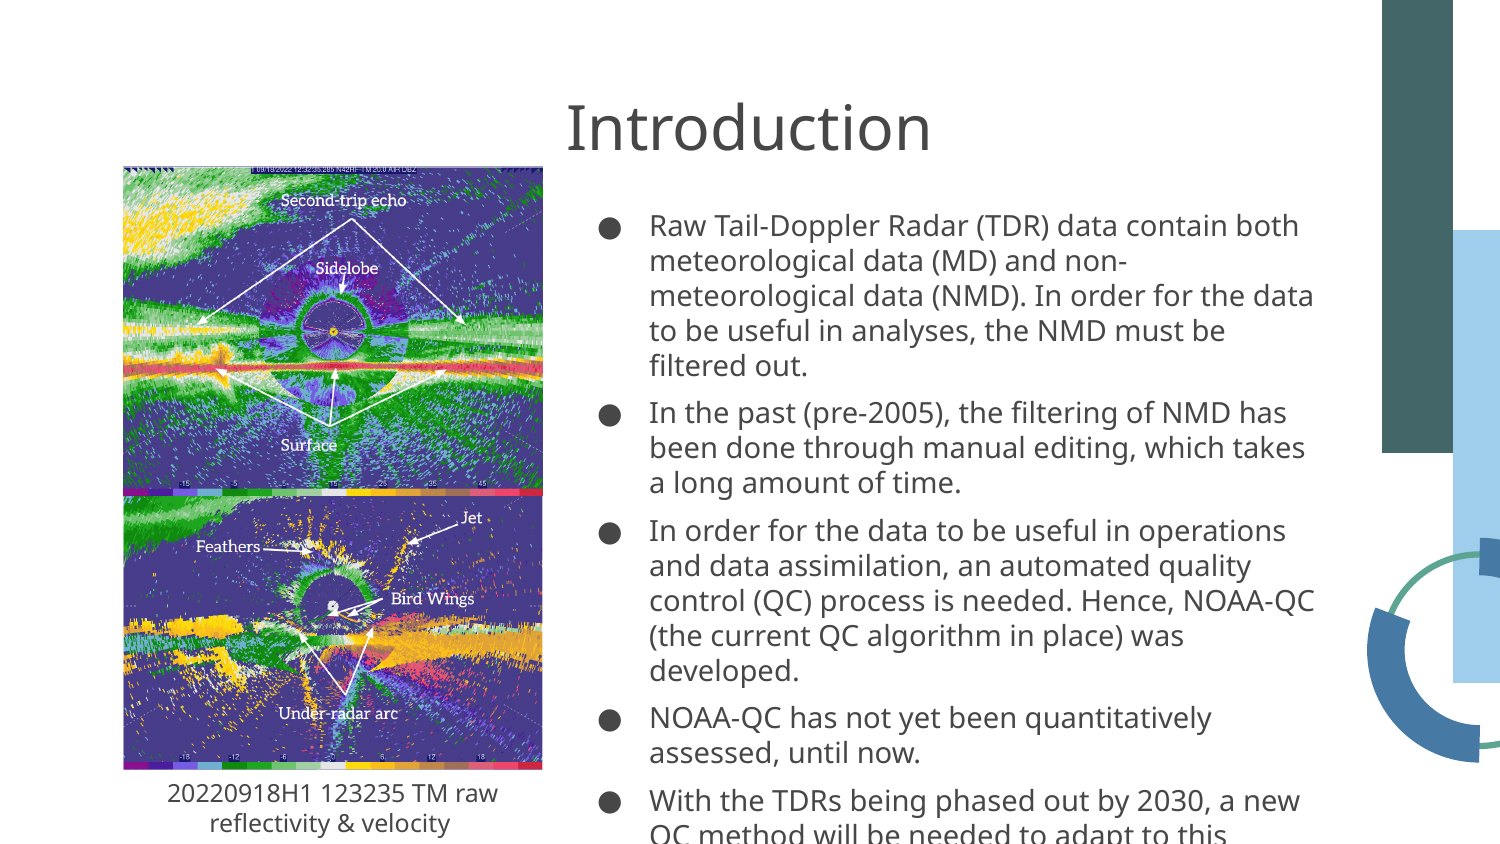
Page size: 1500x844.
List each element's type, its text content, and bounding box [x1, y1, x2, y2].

subtitle Raw Tail-Doppler Radar (TDR) data contain both meteorological data (MD) and non-meteorological data (NMD). In order for the data to be useful in analyses, the NMD must be filtered out. In the past (pre-2005), the filtering of NMD has been done through manual editing, which takes a long amount of time. In order for the data to be useful in operations and data assimilation, an automated quality control (QC) process is needed. Hence, NOAA-QC (the current QC algorithm in place) was developed. NOAA-QC has not yet been quantitatively assessed, until now. With the TDRs being phased out by 2030, a new QC method will be needed to adapt to this change. [559, 192, 1344, 818]
title Introduction [118, 72, 1382, 167]
picture [123, 166, 543, 770]
subtitle 20220918H1 123235 TM raw reflectivity & velocity [107, 762, 559, 818]
